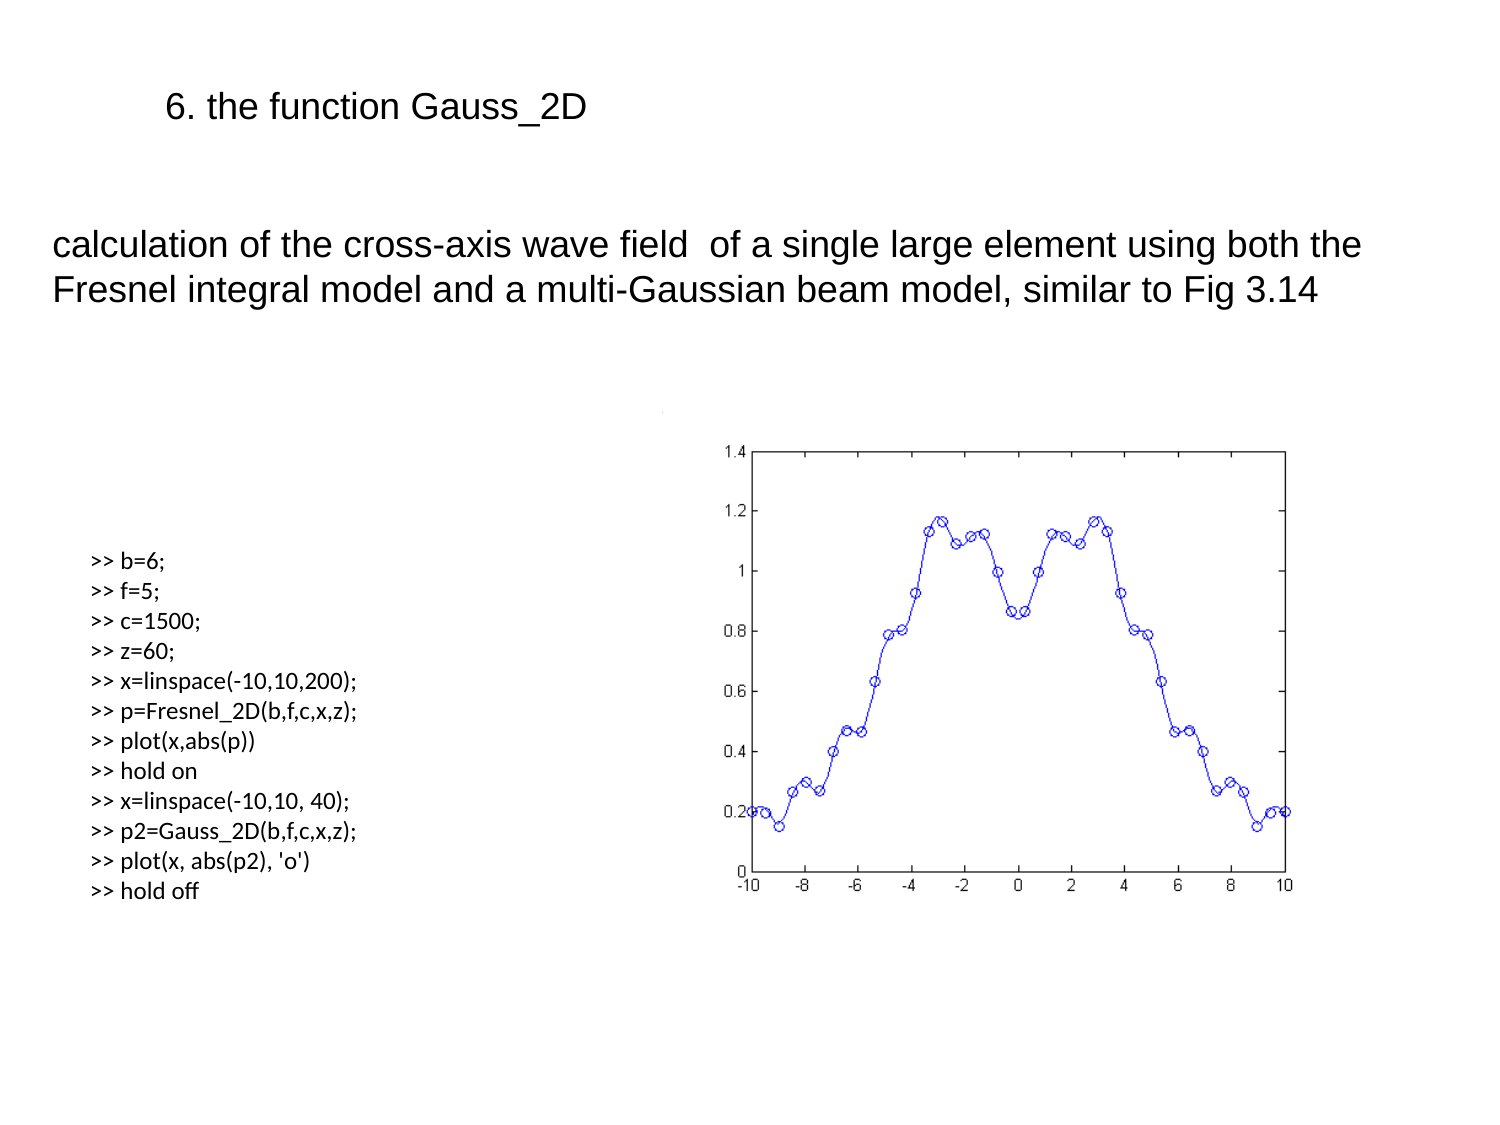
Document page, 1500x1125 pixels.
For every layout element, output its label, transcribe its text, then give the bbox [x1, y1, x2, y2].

text_box 6. the function Gauss_2D [150, 74, 603, 135]
picture [662, 412, 1351, 929]
text_box calculation of the cross-axis wave field of a single large element using both the Fresnel integral model and a multi-Gaussian beam model, similar to Fig 3.14 [37, 212, 1450, 318]
text_box >> b=6; >> f=5; >> c=1500; >> z=60; >> x=linspace(-10,10,200); >> p=Fresnel_2D(b,f,c,x,z); >> plot(x,abs(p)) >> hold on >> x=linspace(-10,10, 40); >> p2=Gauss_2D(b,f,c,x,z); >> plot(x, abs(p2), 'o') >> hold off [74, 537, 657, 912]
